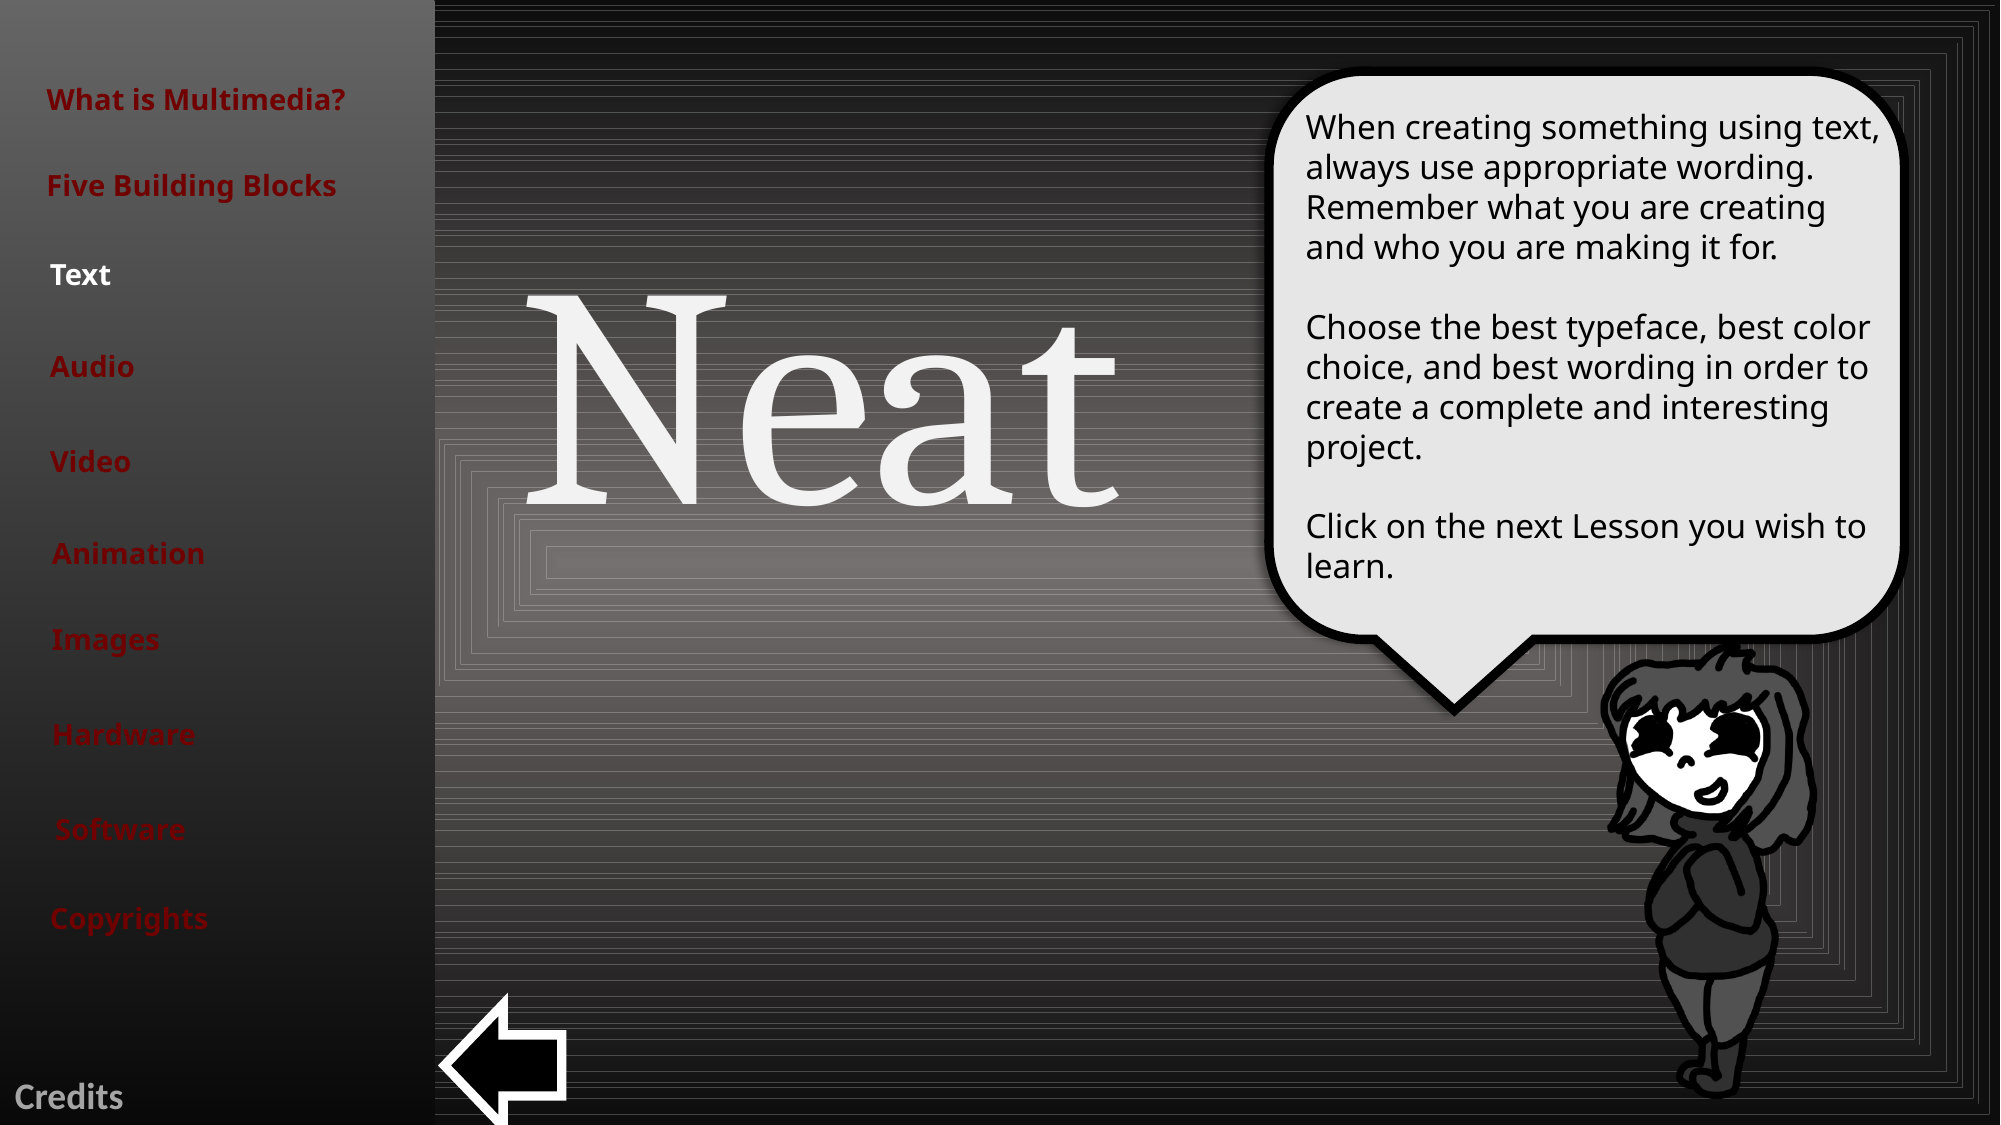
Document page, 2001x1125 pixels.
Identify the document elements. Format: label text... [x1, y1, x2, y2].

text_box Images [37, 614, 362, 664]
text_box [1295, 70, 1879, 99]
text_box Five Building Blocks [31, 159, 435, 210]
picture [1579, 624, 1839, 1110]
text_box Text [34, 249, 368, 299]
text_box [1267, 104, 1893, 712]
text_box [0, 0, 435, 1125]
text_box When creating something using text, always use appropriate wording. Remember what you are creating and who you are making it for. Choose the best typeface, best color choice, and best wording in order to create a complete and interesting project. Click on the next Lesson you wish to learn. [1290, 99, 1909, 593]
text_box Software [40, 803, 381, 854]
text_box Credits [0, 1064, 265, 1125]
text_box Copyrights [34, 892, 381, 943]
text_box Video [34, 436, 368, 486]
text_box [443, 1001, 563, 1125]
text_box What is Multimedia? [31, 74, 457, 124]
text_box Neat [503, 185, 1159, 575]
text_box Hardware [37, 709, 383, 759]
text_box Animation [37, 528, 370, 578]
text_box Audio [34, 340, 359, 391]
